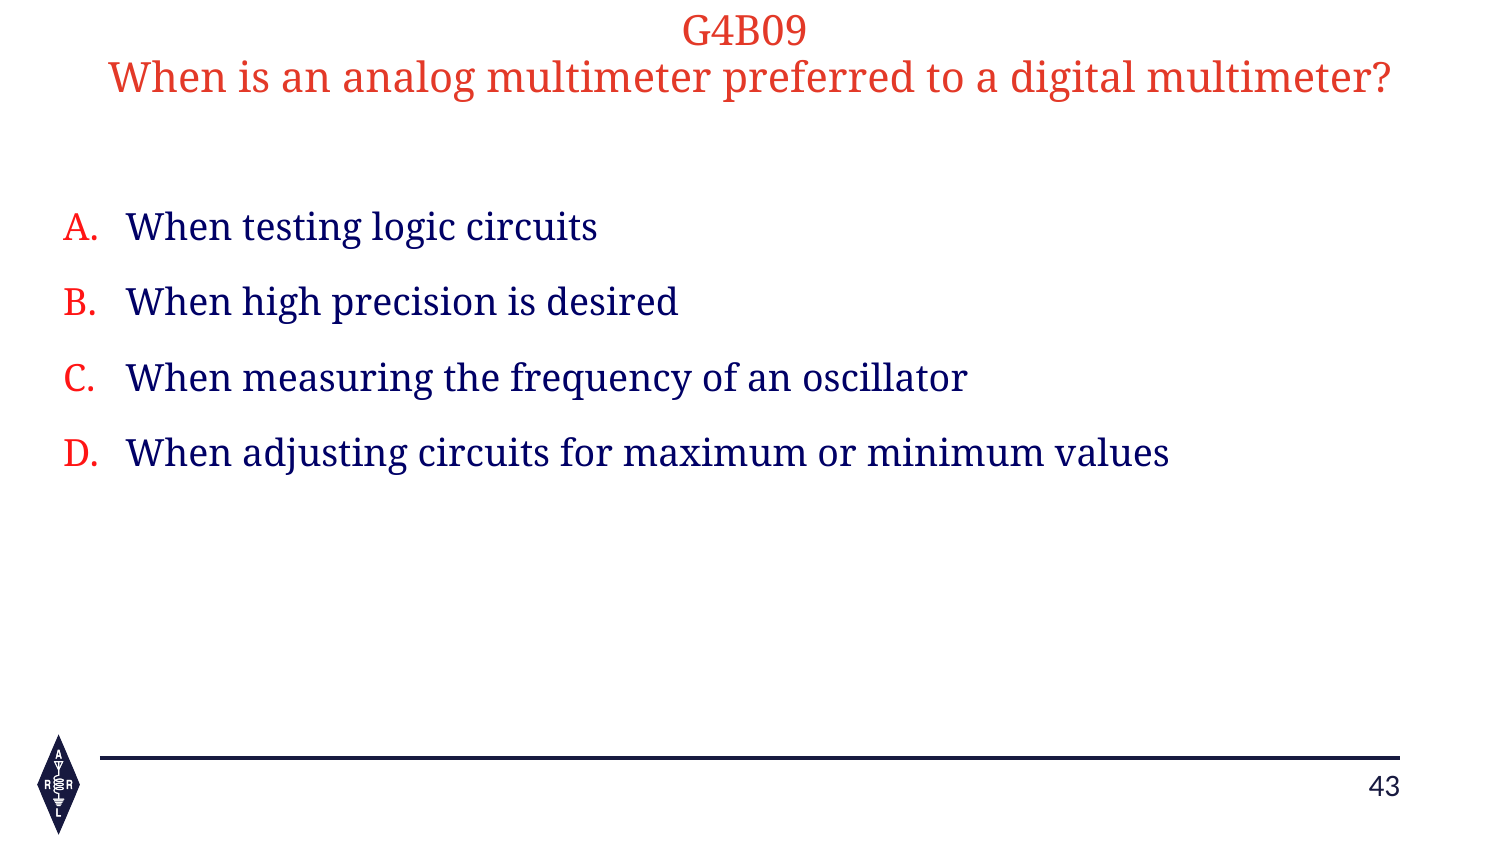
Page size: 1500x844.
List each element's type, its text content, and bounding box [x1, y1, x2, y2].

slide_number 43 [1302, 761, 1400, 807]
text_box G4B09 When is an analog multimeter preferred to a digital multimeter? [0, 0, 1500, 174]
picture [37, 734, 80, 835]
text_box When testing logic circuits When high precision is desired When measuring the frequency of an oscillator When adjusting circuits for maximum or minimum values [48, 173, 1424, 718]
